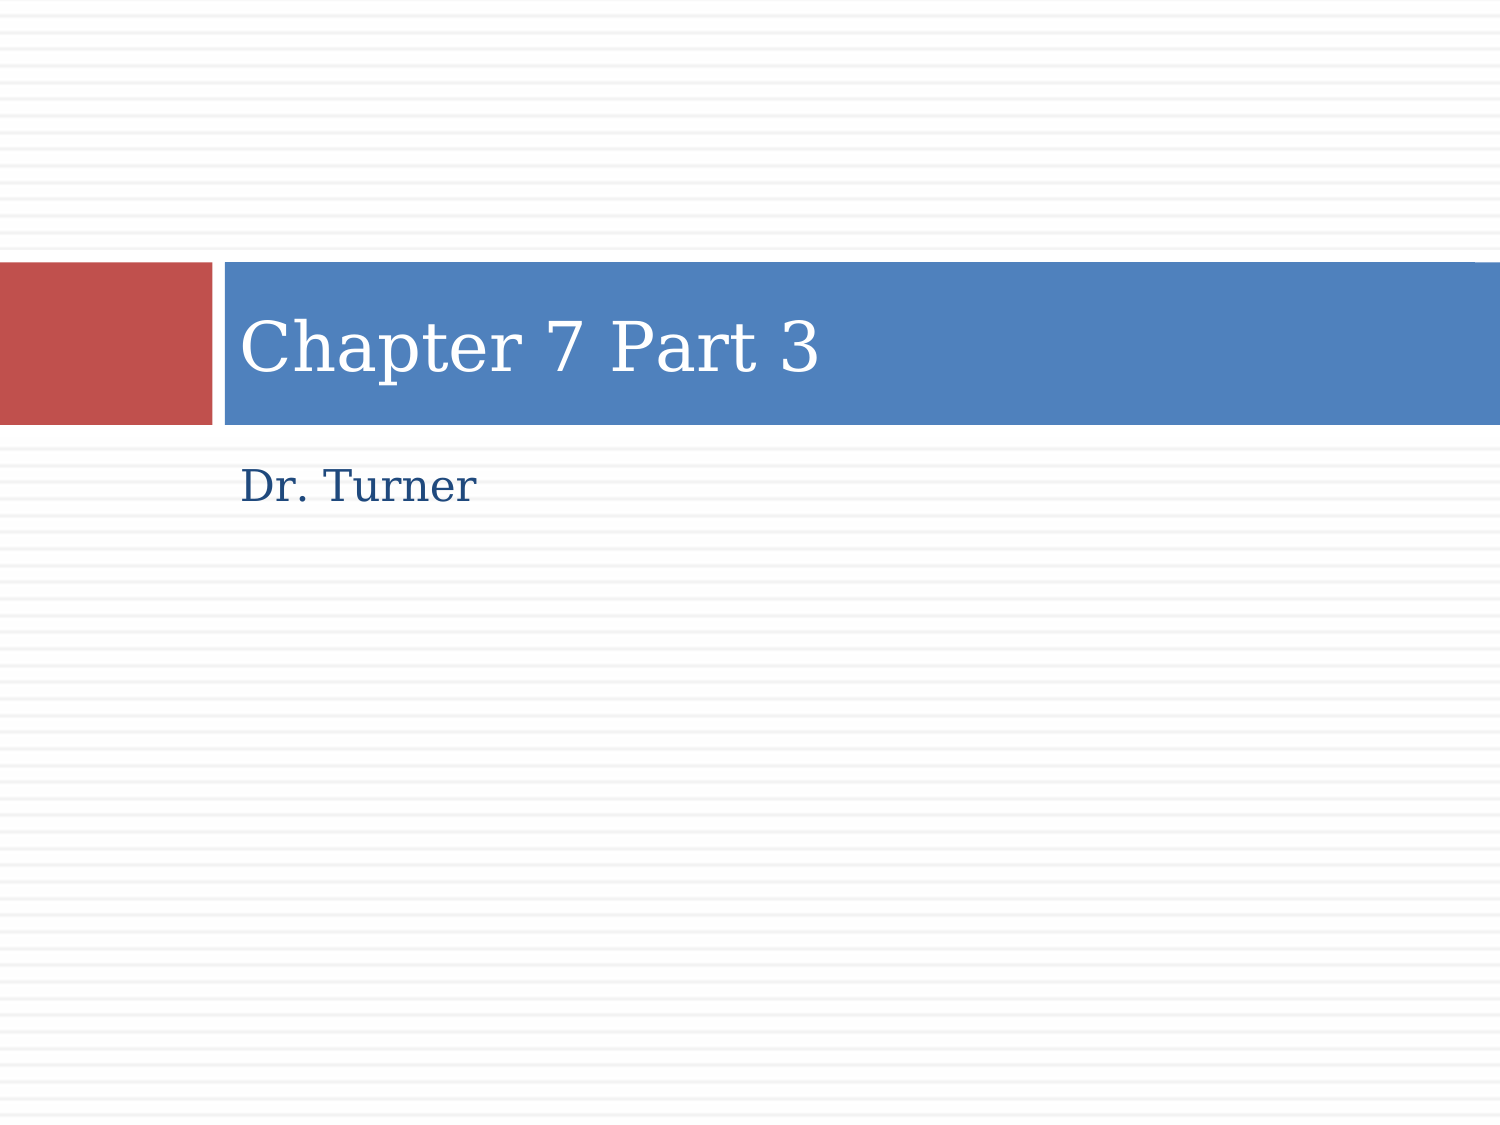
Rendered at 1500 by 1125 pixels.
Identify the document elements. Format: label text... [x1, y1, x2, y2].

title Chapter 7 Part 3 [225, 262, 1475, 425]
list Dr. Turner [225, 450, 1394, 725]
